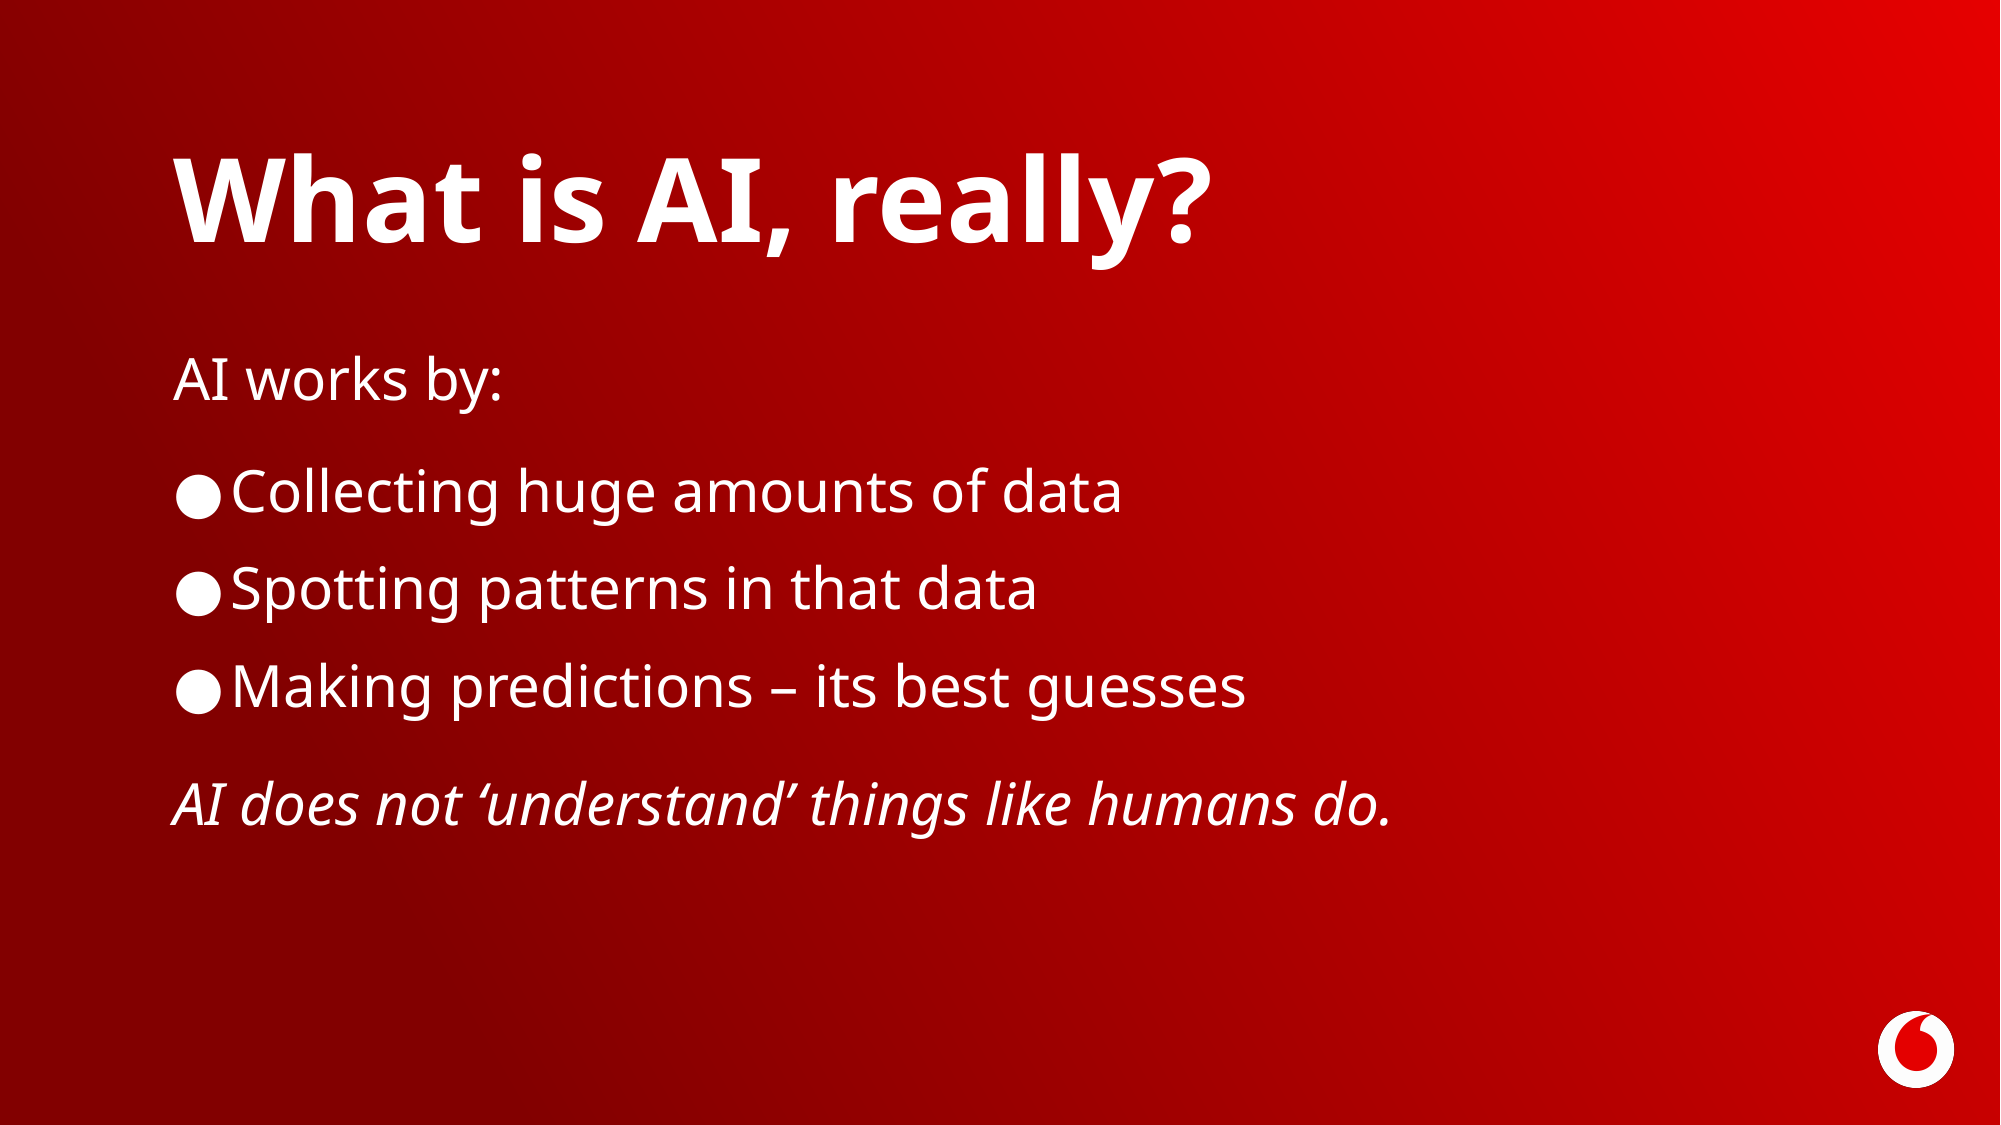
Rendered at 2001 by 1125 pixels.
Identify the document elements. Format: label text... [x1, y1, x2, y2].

picture [1874, 1007, 1963, 1092]
text_box AI works by: [173, 349, 1731, 432]
text_box What is AI, really? [173, 182, 1762, 266]
text_box ● Collecting huge amounts of data ● Spotting patterns in that data ● Making predictions – its best guesses [173, 457, 1327, 769]
text_box AI does not ‘understand’ things like humans do. [173, 774, 1731, 857]
